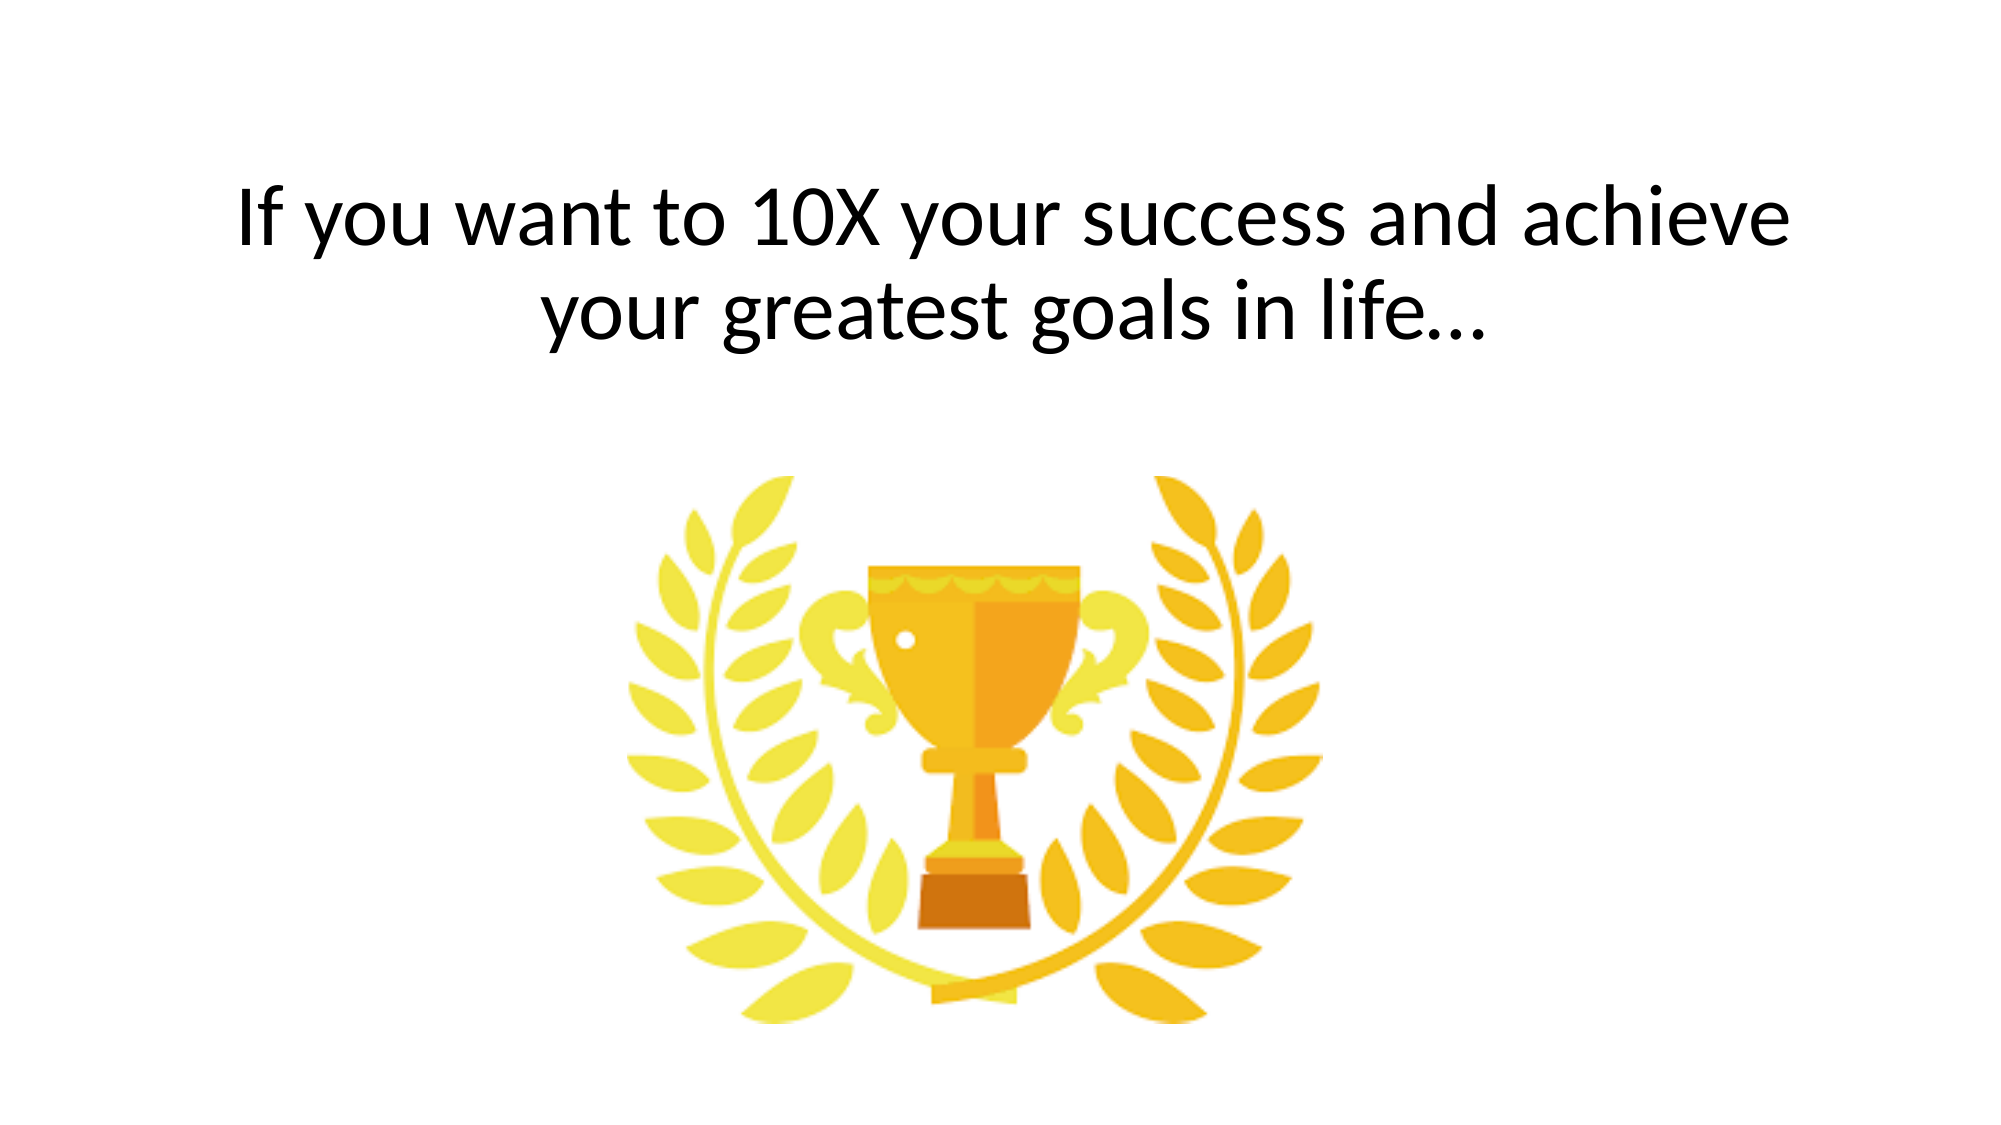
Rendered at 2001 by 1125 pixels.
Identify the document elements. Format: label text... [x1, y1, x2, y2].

list If you want to 10X your success and achieve your greatest goals in life… [151, 46, 1877, 628]
picture [627, 476, 1323, 1024]
